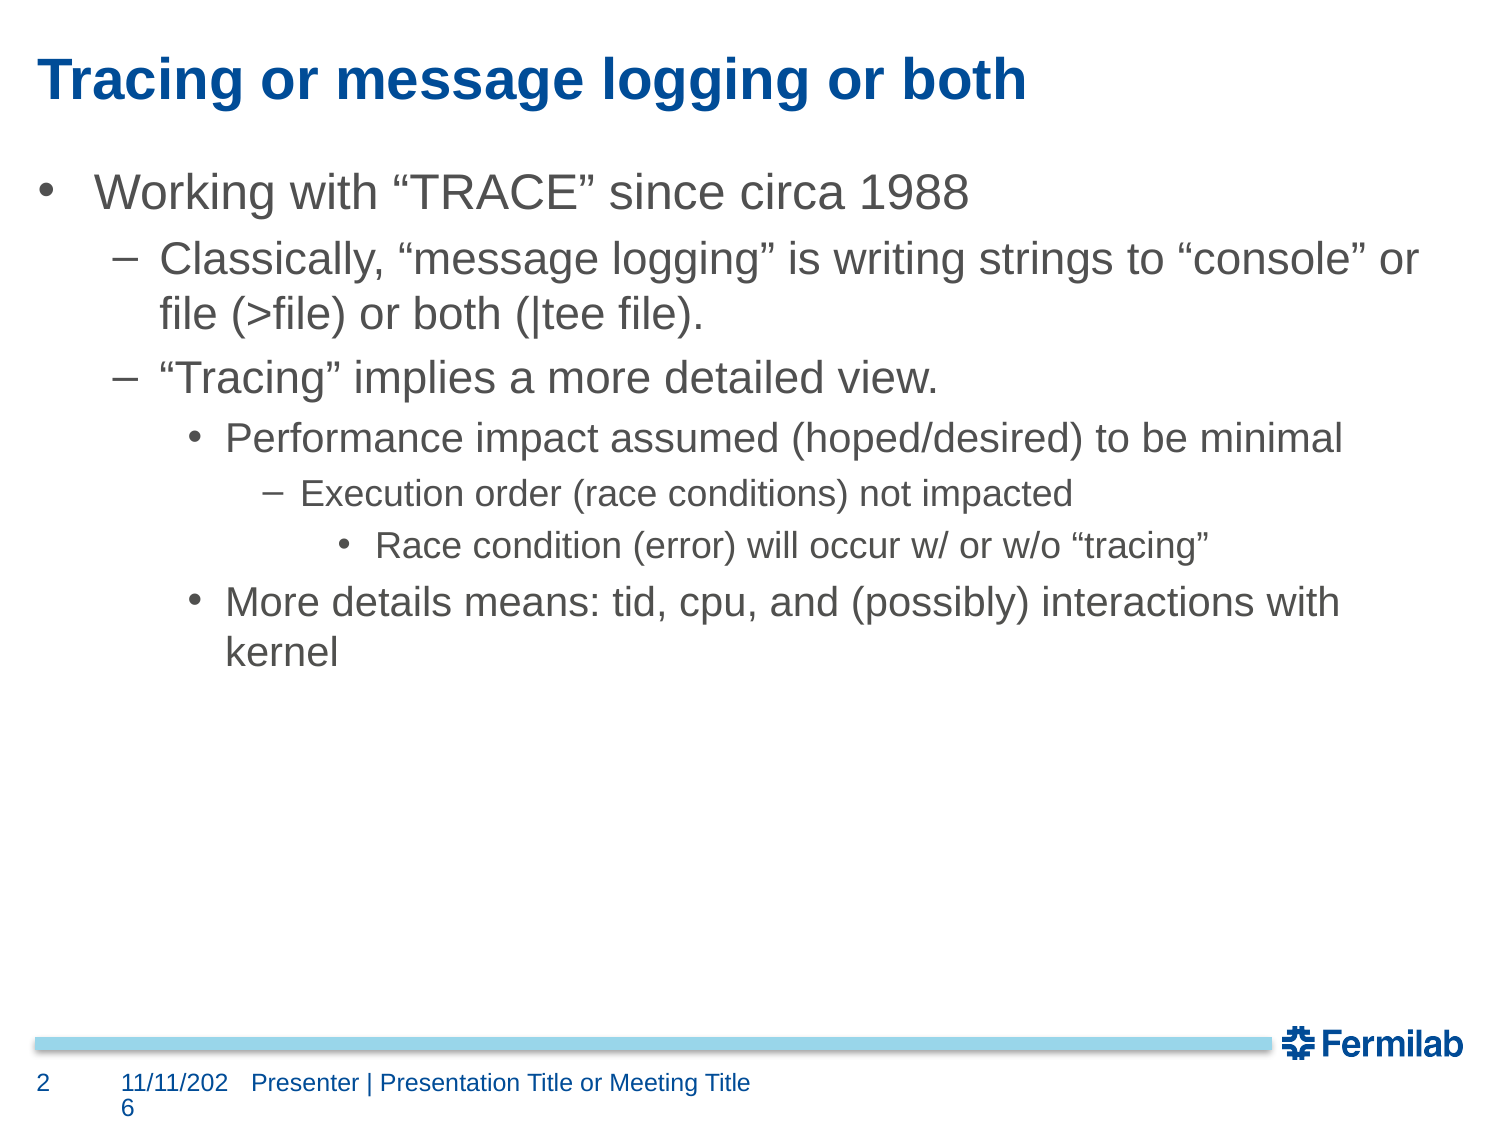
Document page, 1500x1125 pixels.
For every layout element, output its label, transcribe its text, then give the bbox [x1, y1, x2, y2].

picture [1282, 1026, 1463, 1060]
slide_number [120, 1066, 232, 1107]
title Tracing or message logging or both [37, 41, 1463, 112]
footer Presenter | Presentation Title or Meeting Title [251, 1066, 1279, 1107]
slide_number 2 [36, 1066, 105, 1106]
list Working with “TRACE” since circa 1988 Classically, “message logging” is writing strings to “console” or file (>file) or both (|tee file). “Tracing” implies a more detailed view. Performance impact assumed (hoped/desired) to be minimal Execution order (race conditions) not impacted Race condition (error) will occur w/ or w/o “tracing” More details means: tid, cpu, and (possibly) interactions with kernel [37, 159, 1461, 749]
